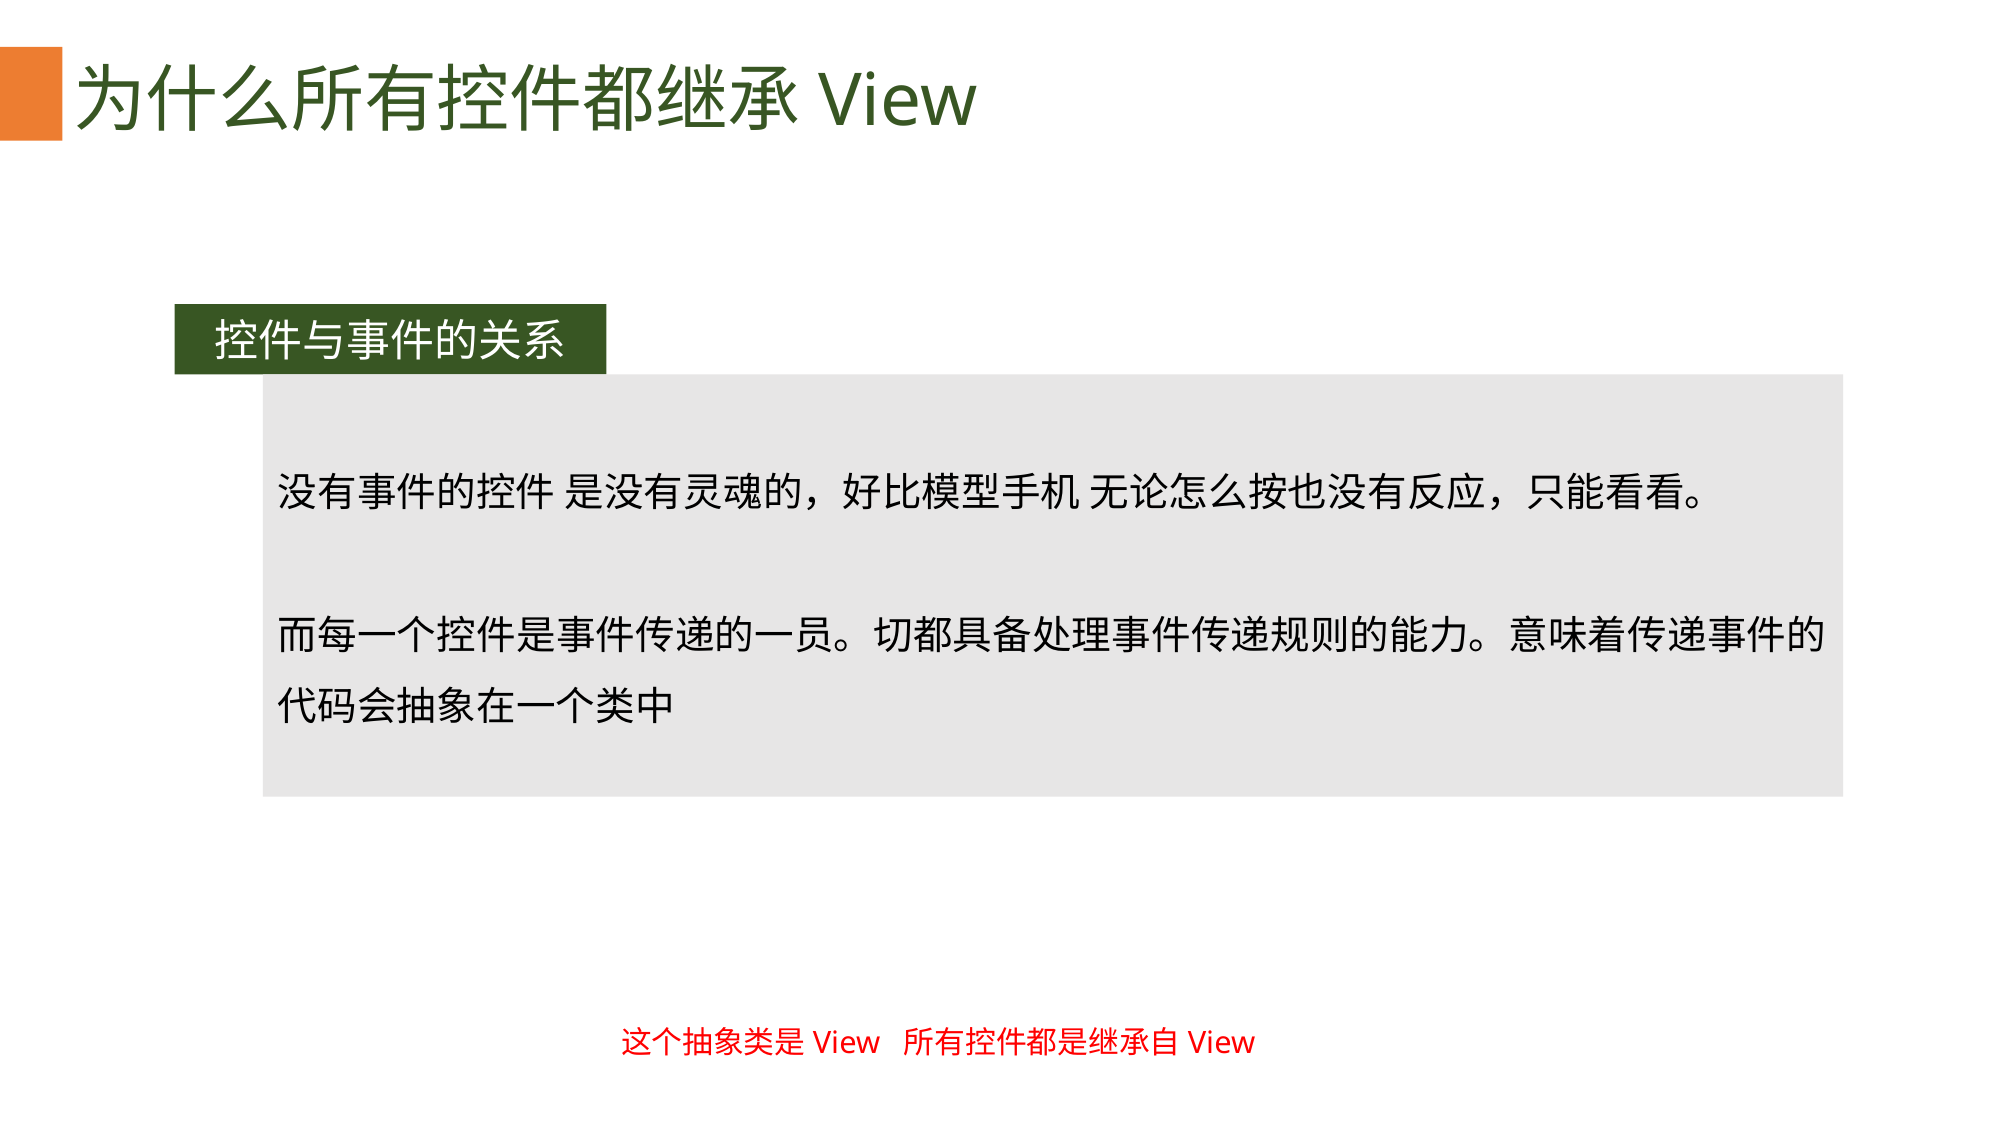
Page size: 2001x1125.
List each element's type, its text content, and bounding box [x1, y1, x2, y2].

text_box 没有事件的控件 是没有灵魂的，好比模型手机 无论怎么按也没有反应，只能看看。 而每一个控件是事件传递的一员。切都具备处理事件传递规则的能力。意味着传递事件的代码会抽象在一个类中 [262, 373, 1844, 798]
text_box 为什么所有控件都继承View [62, 47, 1938, 144]
text_box 这个抽象类是View 所有控件都是继承自View [606, 1015, 1455, 1068]
text_box 控件与事件的关系 [174, 303, 607, 375]
